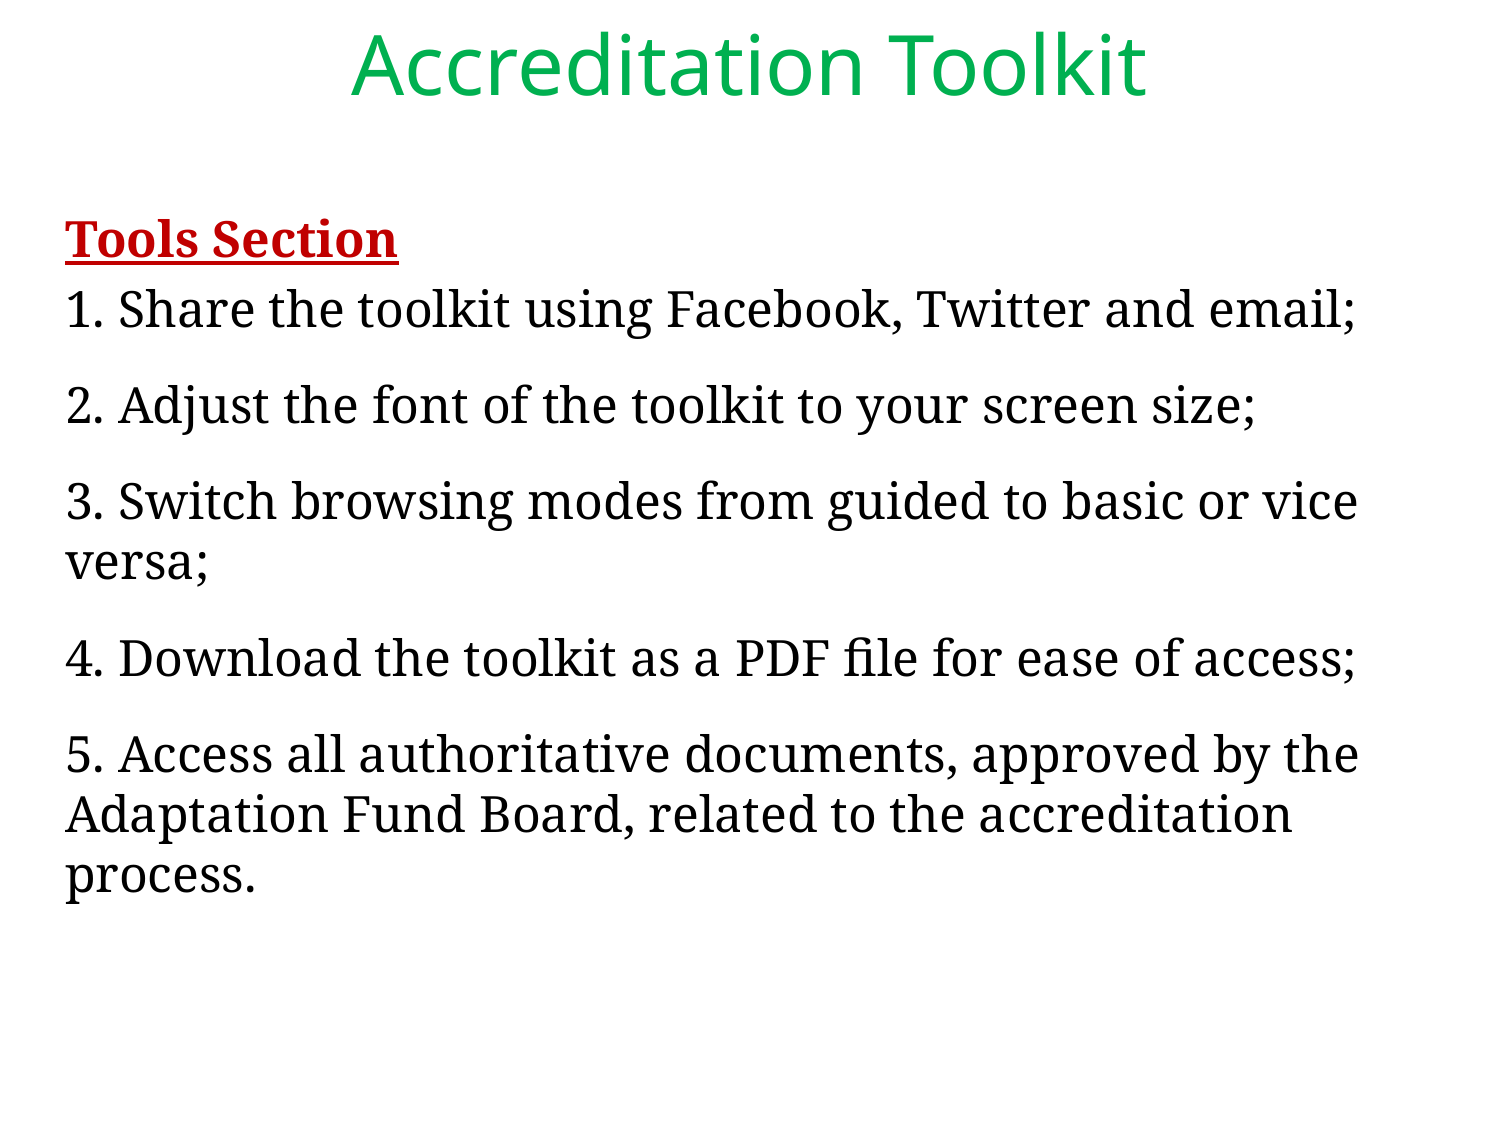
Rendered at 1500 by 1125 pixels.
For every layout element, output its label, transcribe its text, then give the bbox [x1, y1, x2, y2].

title Accreditation Toolkit [75, 0, 1425, 225]
list Tools Section 1. Share the toolkit using Facebook, Twitter and email; 2. Adjust the font of the toolkit to your screen size; 3. Switch browsing modes from guided to basic or vice versa; 4. Download the toolkit as a PDF file for ease of access; 5. Access all authoritative documents, approved by the Adaptation Fund Board, related to the accreditation process. [50, 200, 1413, 1025]
